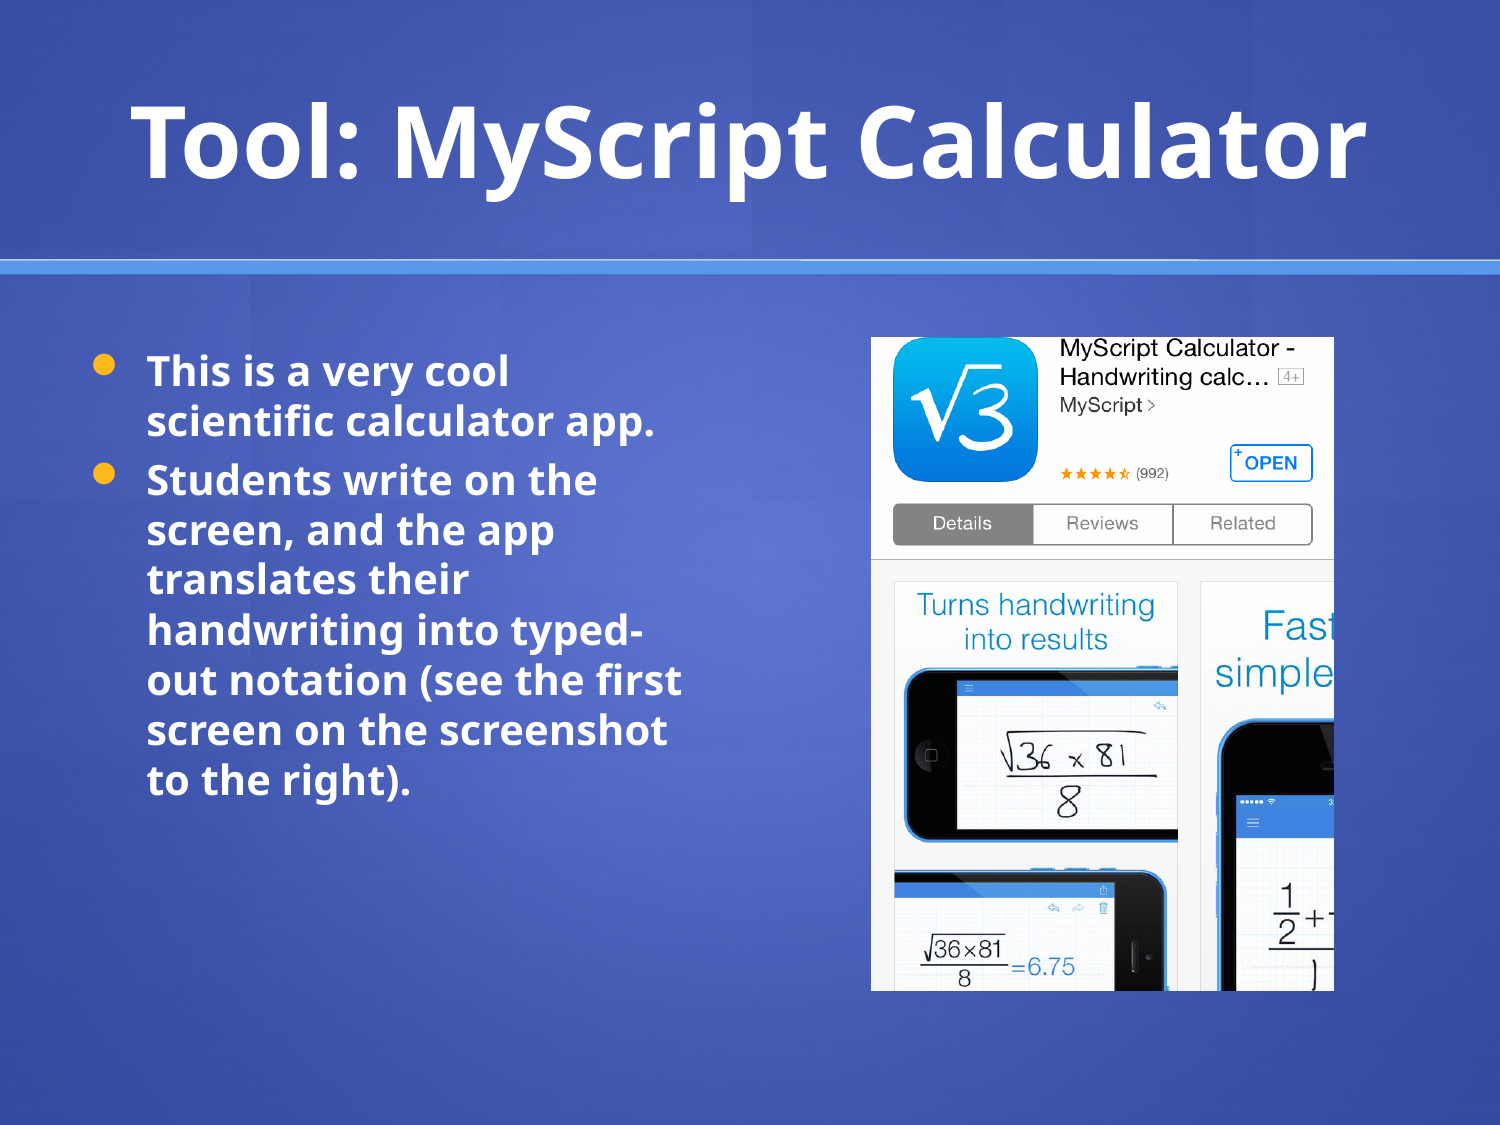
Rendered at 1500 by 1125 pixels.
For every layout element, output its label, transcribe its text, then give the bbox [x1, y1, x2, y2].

title Tool: MyScript Calculator [75, 45, 1425, 233]
list This is a very cool scientific calculator app. Students write on the screen, and the app translates their handwriting into typed-out notation (see the first screen on the screenshot to the right). [75, 337, 720, 991]
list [778, 336, 1426, 992]
